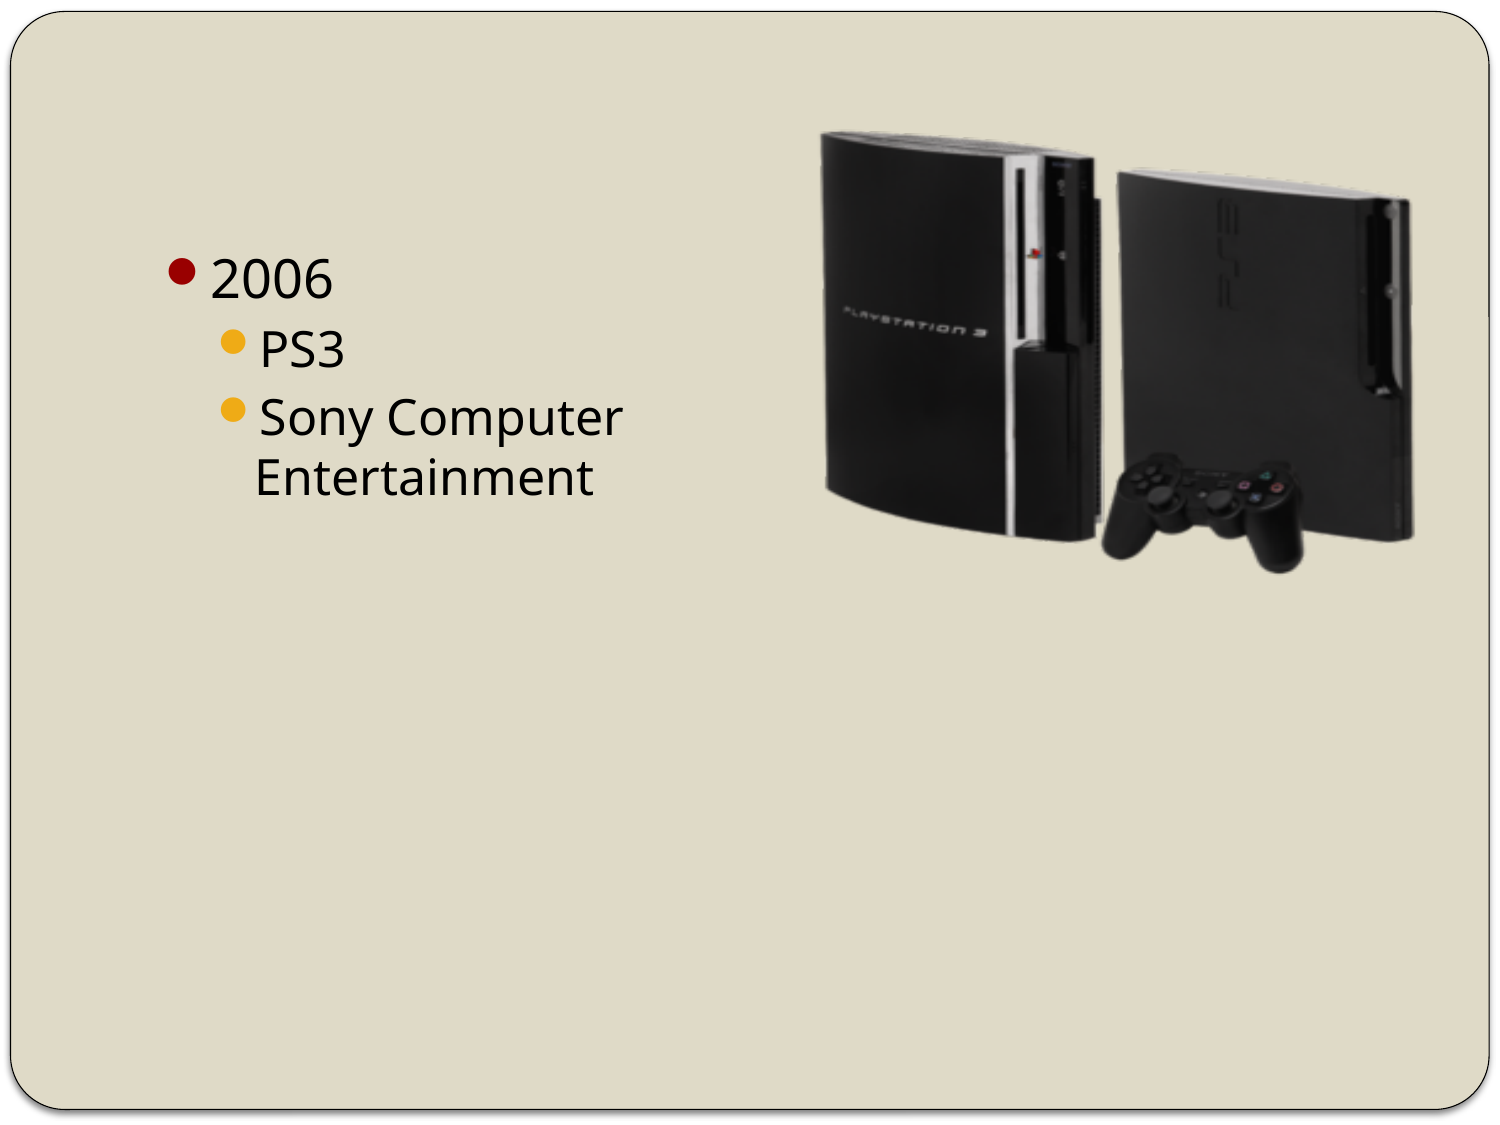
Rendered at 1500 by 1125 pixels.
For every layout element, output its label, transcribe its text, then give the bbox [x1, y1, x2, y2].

list 2006 PS3 Sony Computer Entertainment [150, 237, 765, 988]
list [809, 44, 1425, 659]
